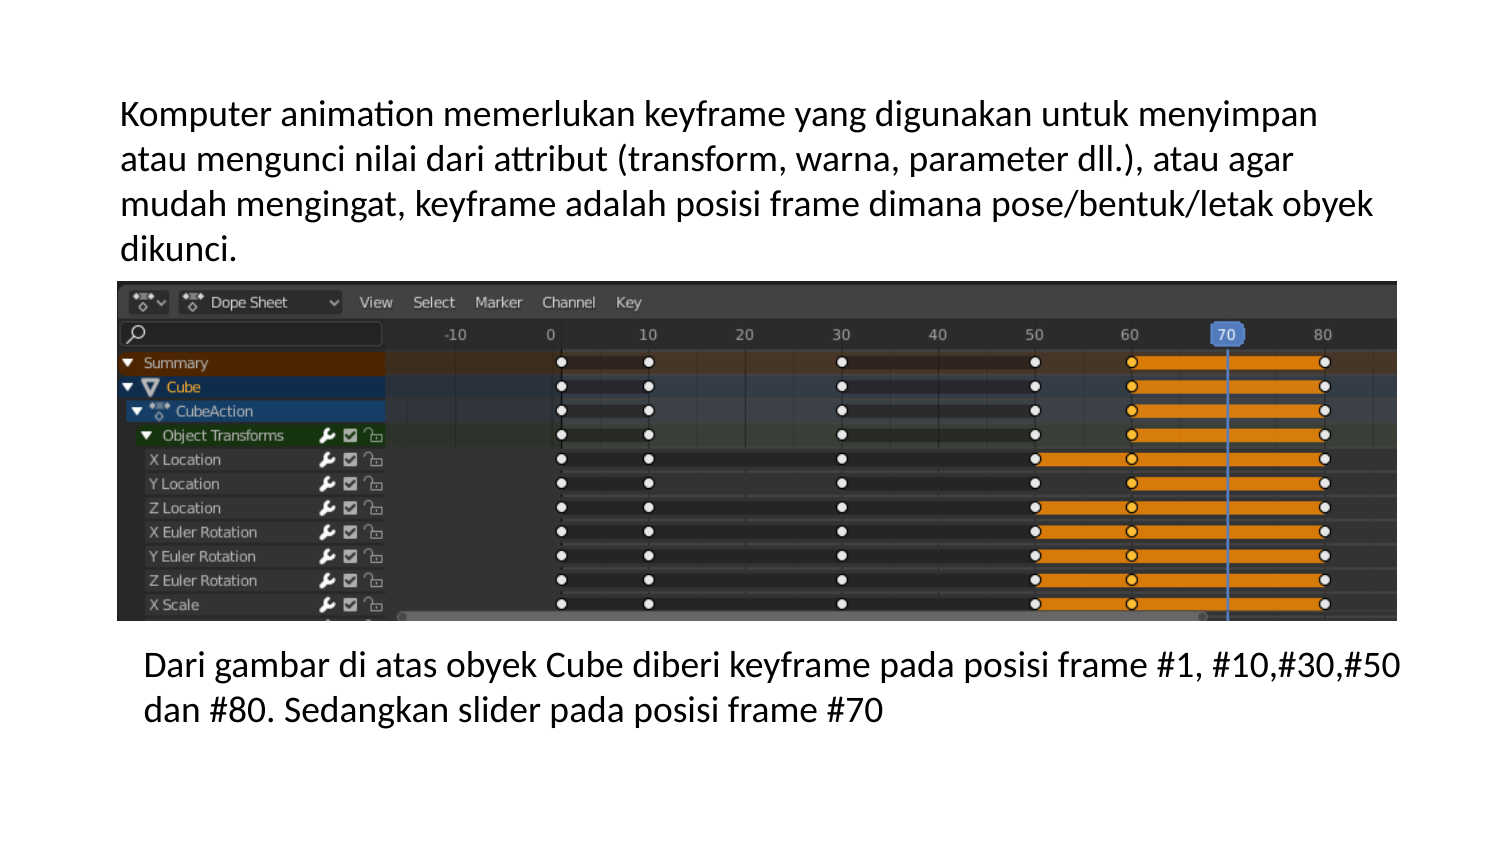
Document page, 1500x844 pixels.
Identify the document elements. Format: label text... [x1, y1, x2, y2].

text_box Komputer animation memerlukan keyframe yang digunakan untuk menyimpan atau mengunci nilai dari attribut (transform, warna, parameter dll.), atau agar mudah mengingat, keyframe adalah posisi frame dimana pose/bentuk/letak obyek dikunci. [105, 81, 1395, 277]
picture [116, 280, 1397, 621]
text_box Dari gambar di atas obyek Cube diberi keyframe pada posisi frame #1, #10,#30,#50 dan #80. Sedangkan slider pada posisi frame #70 [128, 632, 1418, 738]
